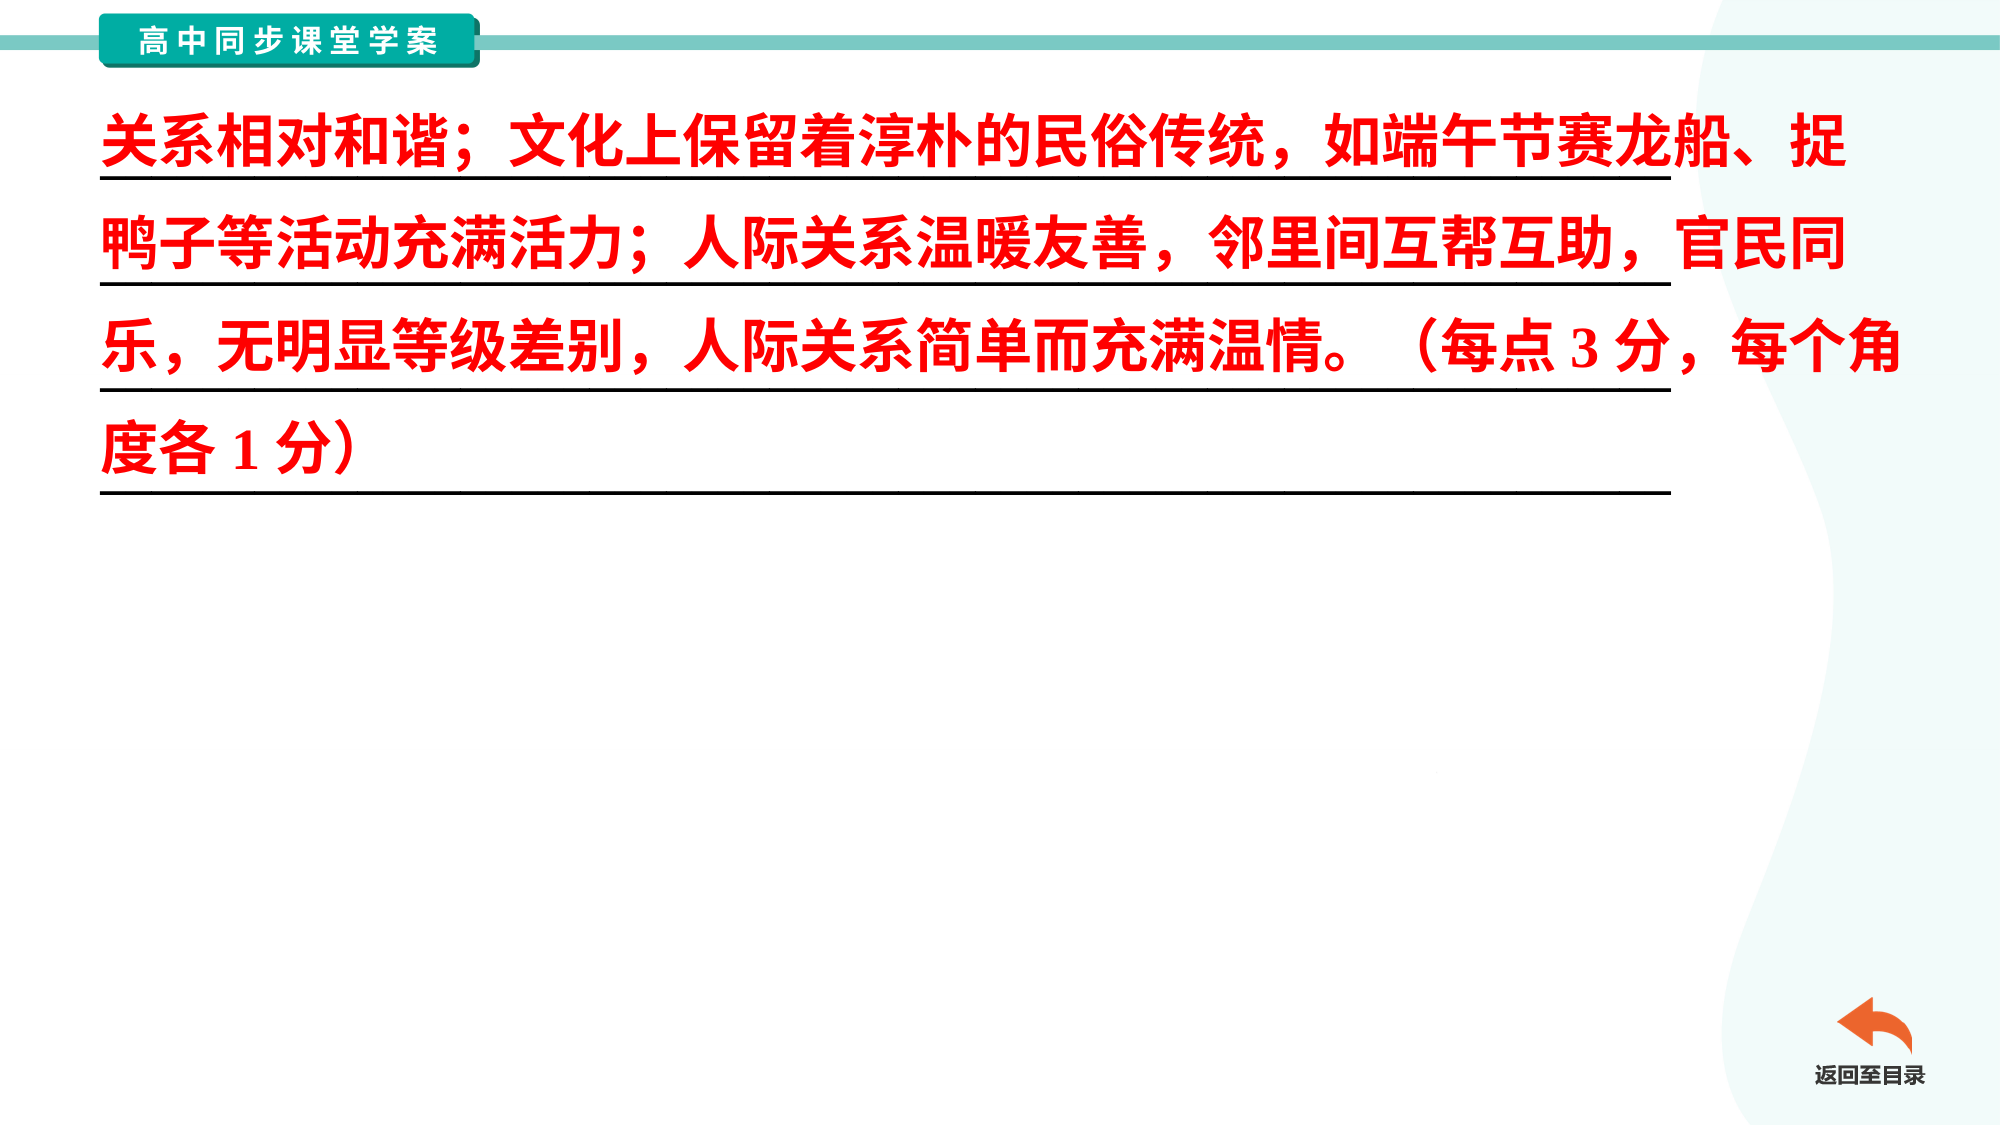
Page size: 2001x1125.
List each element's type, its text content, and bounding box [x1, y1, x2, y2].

text_box 关系相对和谐；文化上保留着淳朴的民俗传统，如端午节赛龙船、捉 鸭子等活动充满活力；人际关系温暖友善，邻里间互帮互助，官民同 乐，无明显等级差别，人际关系简单而充满温情。（每点3分，每个角 度各1分） [100, 72, 1899, 470]
text_box _____________________________________________________________ _____________________________________________________________ _____________________________________________________________ _____________________________________________________________ [100, 470, 1899, 482]
picture [0, 0, 2000, 1125]
